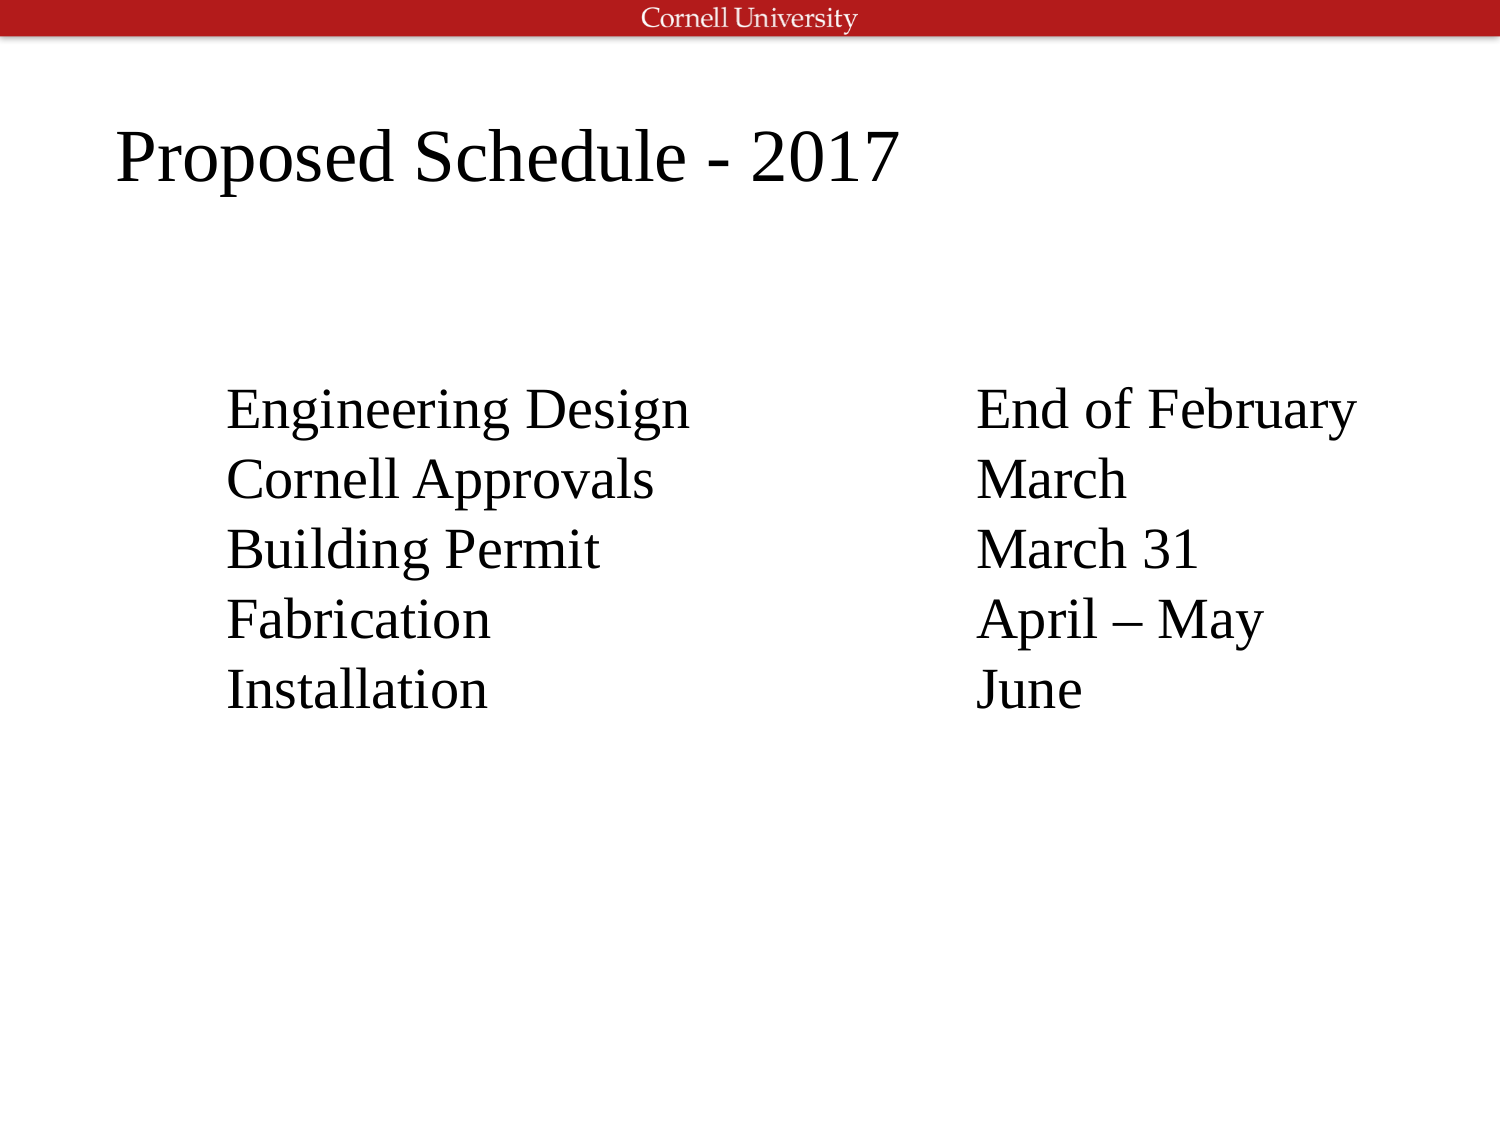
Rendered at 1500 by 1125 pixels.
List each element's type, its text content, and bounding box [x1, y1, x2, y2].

text_box Proposed Schedule - 2017 [101, 98, 917, 204]
text_box Engineering Design End of February Cornell Approvals March Building Permit March 31 Fabrication April – May Installation June [211, 362, 1374, 728]
picture [635, 0, 858, 60]
